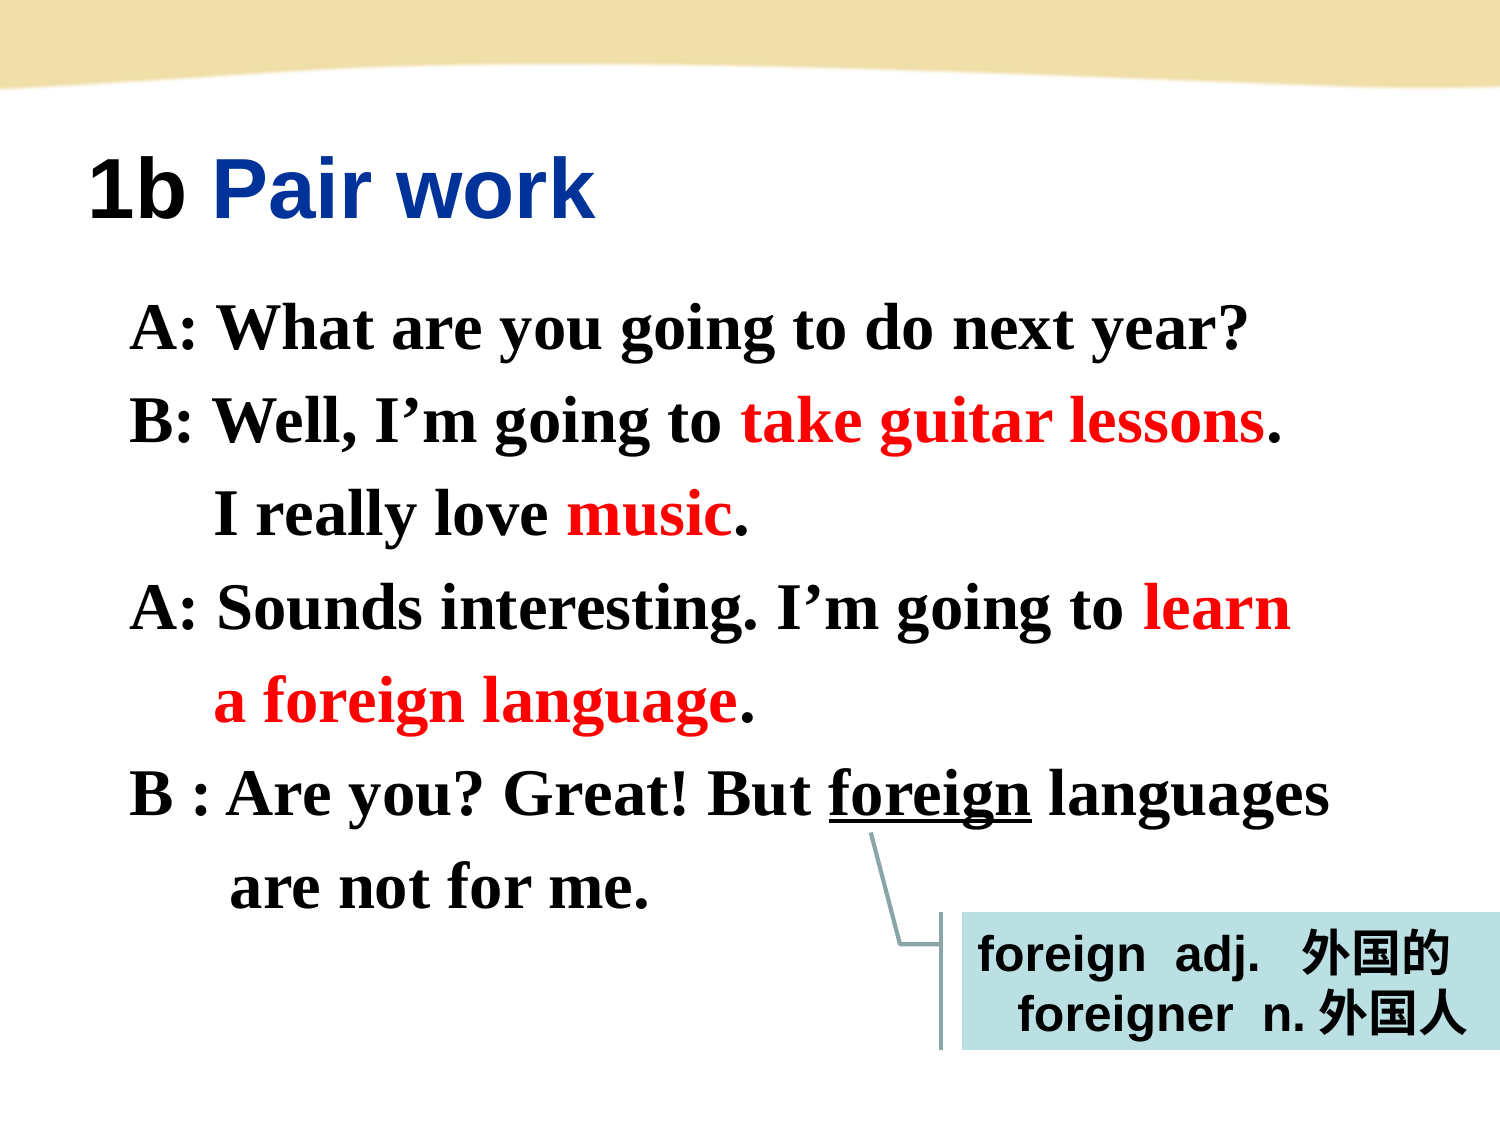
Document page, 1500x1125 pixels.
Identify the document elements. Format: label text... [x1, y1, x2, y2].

text_box foreign adj. 外国的 foreigner n.外国人 [868, 831, 943, 1050]
list A: What are you going to do next year? B: Well, I’m going to take guitar lessons. I really love music. A: Sounds interesting. I’m going to learn a foreign language. B : Are you? Great! But foreign languages are not for me. [114, 275, 1500, 851]
picture [0, 0, 1500, 1125]
text_box foreign adj. 外国的 foreigner n.外国人 [962, 912, 1500, 1050]
title 1b Pair work [72, 90, 687, 278]
